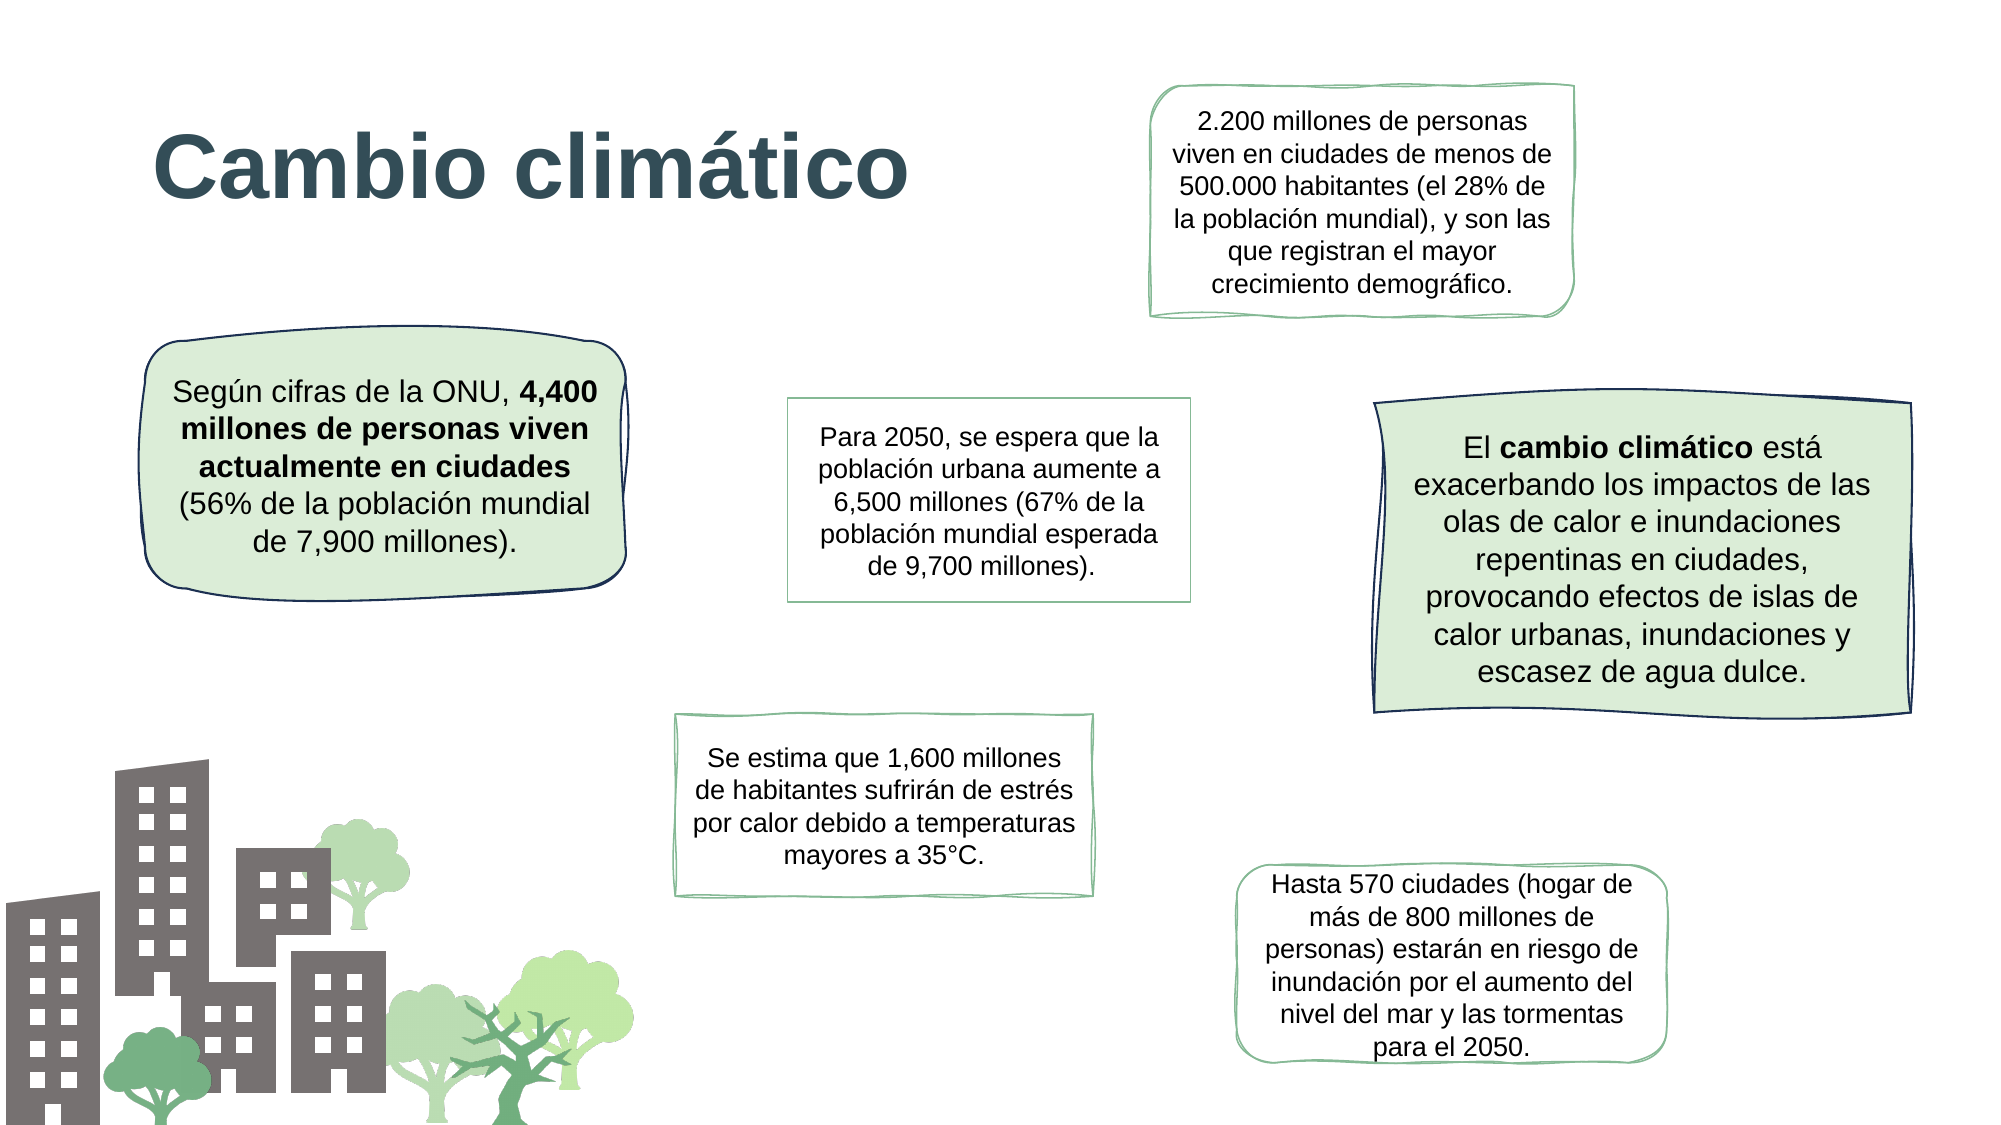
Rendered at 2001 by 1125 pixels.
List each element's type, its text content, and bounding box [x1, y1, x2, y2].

text_box Hasta 570 ciudades (hogar de más de 800 millones de personas) estarán en riesgo de inundación por el aumento del nivel del mar y las tormentas para el 2050. [1234, 863, 1669, 1064]
text_box Según cifras de la ONU, 4,400 millones de personas viven actualmente en ciudades (56% de la población mundial de 7,900 millones). [138, 325, 629, 602]
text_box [0, 739, 644, 1125]
text_box El cambio climático está exacerbando los impactos de las olas de calor e inundaciones repentinas en ciudades, provocando efectos de islas de calor urbanas, inundaciones y escasez de agua dulce. [1372, 389, 1914, 719]
text_box 2.200 millones de personas viven en ciudades de menos de 500.000 habitantes (el 28% de la población mundial), y son las que registran el mayor crecimiento demográfico. [1148, 83, 1576, 319]
text_box Se estima que 1,600 millones de habitantes sufrirán de estrés por calor debido a temperaturas mayores a 35°C. [673, 712, 1096, 898]
title Cambio climático [137, 59, 1863, 278]
list Para 2050, se espera que la población urbana aumente a 6,500 millones (67% de la población mundial esperada de 9,700 millones). [787, 398, 1191, 602]
